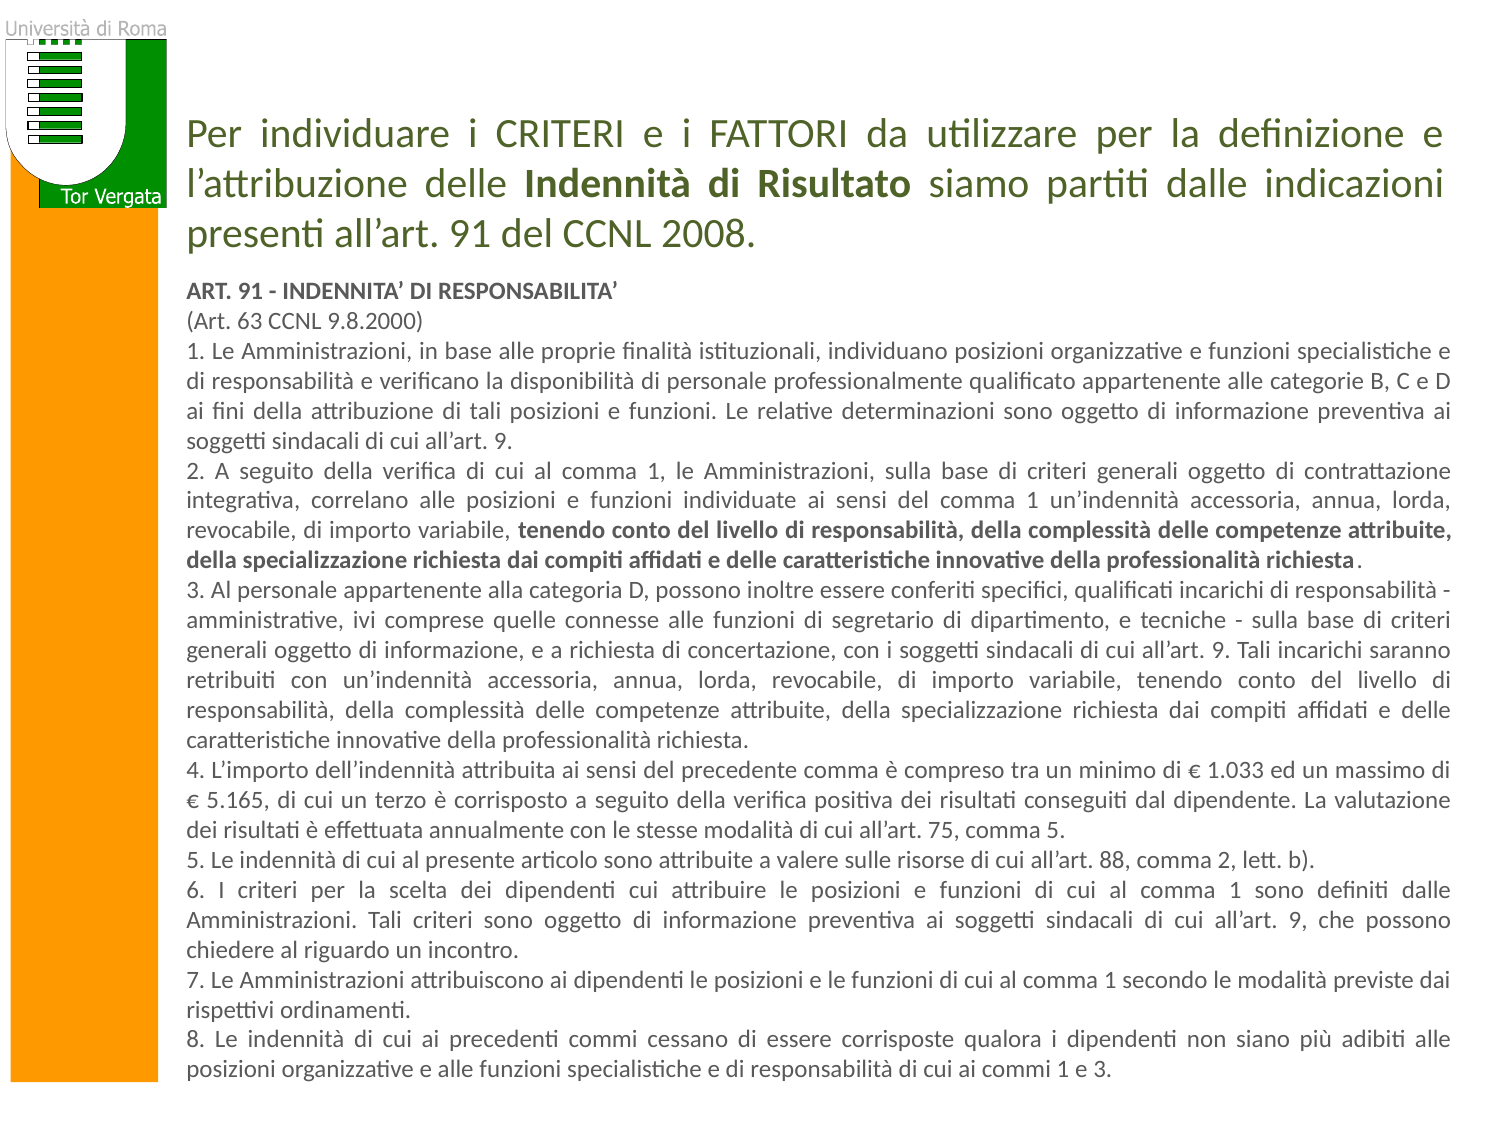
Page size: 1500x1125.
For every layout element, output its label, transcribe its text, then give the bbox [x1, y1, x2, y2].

list ART. 91 - INDENNITA’ DI RESPONSABILITA’ (Art. 63 CCNL 9.8.2000) 1. Le Amministrazioni, in base alle proprie finalità istituzionali, individuano posizioni organizzative e funzioni specialistiche e di responsabilità e verificano la disponibilità di personale professionalmente qualificato appartenente alle categorie B, C e D ai fini della attribuzione di tali posizioni e funzioni. Le relative determinazioni sono oggetto di informazione preventiva ai soggetti sindacali di cui all’art. 9. 2. A seguito della verifica di cui al comma 1, le Amministrazioni, sulla base di criteri generali oggetto di contrattazione integrativa, correlano alle posizioni e funzioni individuate ai sensi del comma 1 un’indennità accessoria, annua, lorda, revocabile, di importo variabile, tenendo conto del livello di responsabilità, della complessità delle competenze attribuite, della specializzazione richiesta dai compiti affidati e delle caratteristiche innovative della professionalità richiesta. 3. Al personale appartenente alla categoria D, possono inoltre essere conferiti specifici, qualificati incarichi di responsabilità - amministrative, ivi comprese quelle connesse alle funzioni di segretario di dipartimento, e tecniche - sulla base di criteri generali oggetto di informazione, e a richiesta di concertazione, con i soggetti sindacali di cui all’art. 9. Tali incarichi saranno retribuiti con un’indennità accessoria, annua, lorda, revocabile, di importo variabile, tenendo conto del livello di responsabilità, della complessità delle competenze attribuite, della specializzazione richiesta dai compiti affidati e delle caratteristiche innovative della professionalità richiesta. 4. L’importo dell’indennità attribuita ai sensi del precedente comma è compreso tra un minimo di € 1.033 ed un massimo di € 5.165, di cui un terzo è corrisposto a seguito della verifica positiva dei risultati conseguiti dal dipendente. La valutazione dei risultati è effettuata annualmente con le stesse modalità di cui all’art. 75, comma 5. 5. Le indennità di cui al presente articolo sono attribuite a valere sulle risorse di cui all’art. 88, comma 2, lett. b). 6. I criteri per la scelta dei dipendenti cui attribuire le posizioni e funzioni di cui al comma 1 sono definiti dalle Amministrazioni. Tali criteri sono oggetto di informazione preventiva ai soggetti sindacali di cui all’art. 9, che possono chiedere al riguardo un incontro. 7. Le Amministrazioni attribuiscono ai dipendenti le posizioni e le funzioni di cui al comma 1 secondo le modalità previste dai rispettivi ordinamenti. 8. Le indennità di cui ai precedenti commi cessano di essere corrisposte qualora i dipendenti non siano più adibiti alle posizioni organizzative e alle funzioni specialistiche e di responsabilità di cui ai commi 1 e 3. [171, 266, 1469, 1074]
text_box Per individuare i CRITERI e i FATTORI da utilizzare per la definizione e l’attribuzione delle Indennità di Risultato siamo partiti dalle indicazioni presenti all’art. 91 del CCNL 2008. [171, 97, 1460, 267]
